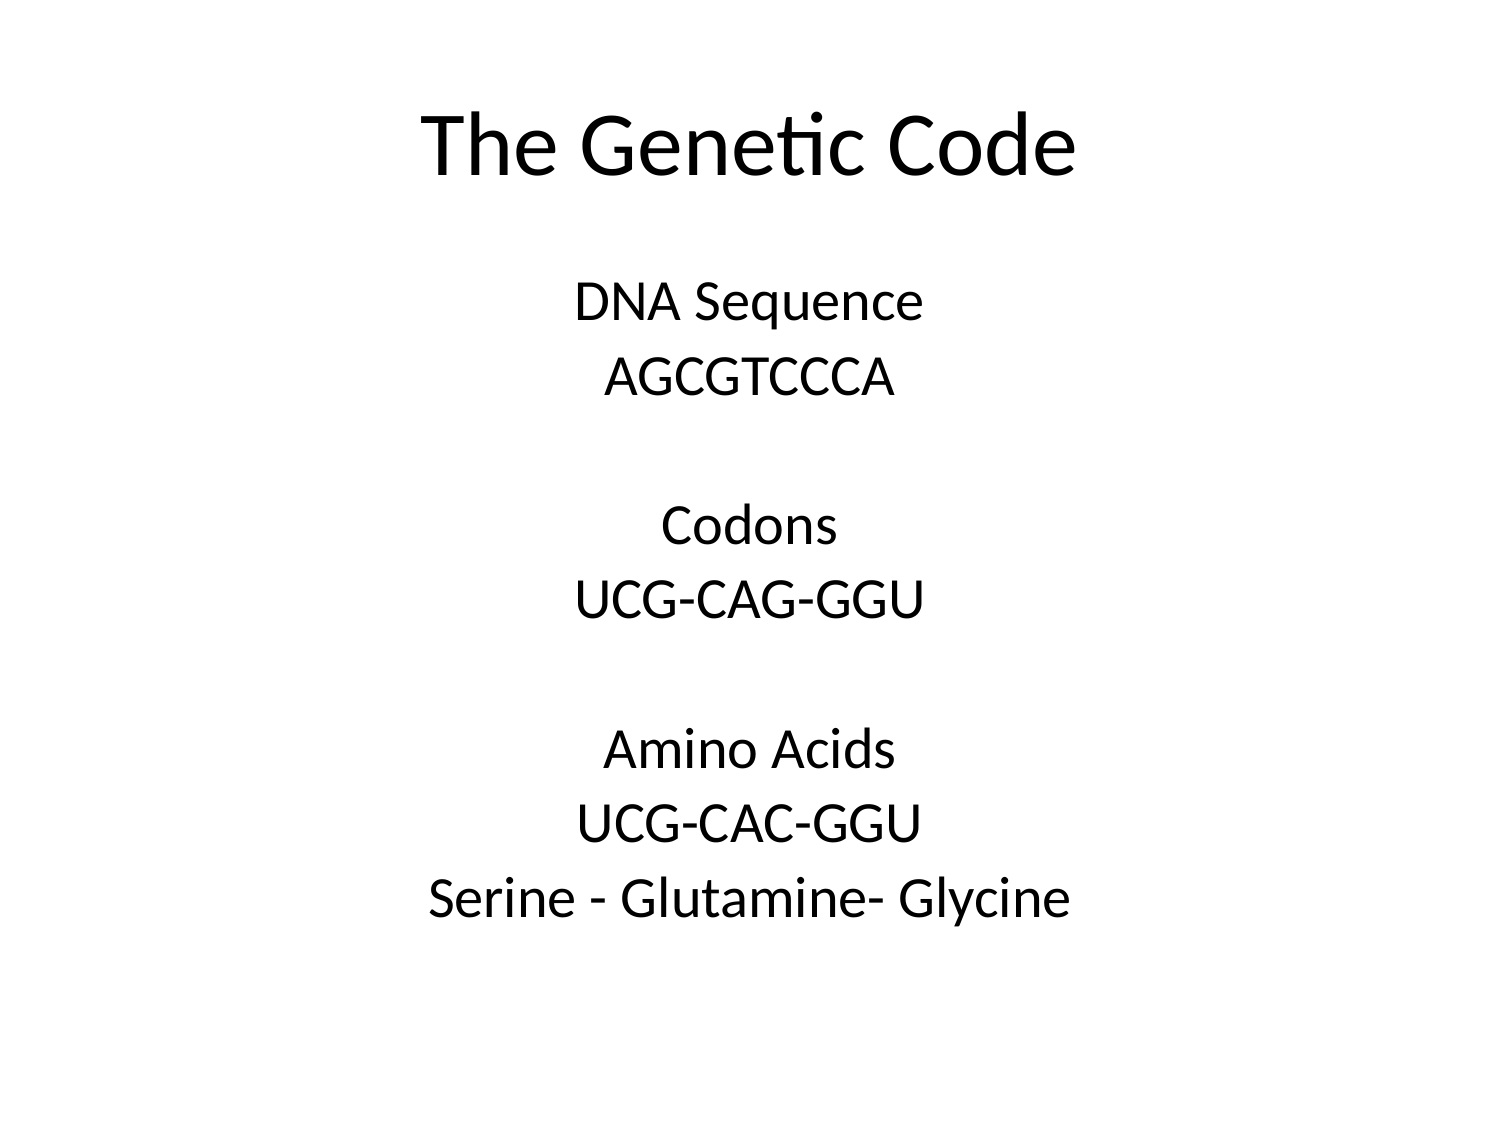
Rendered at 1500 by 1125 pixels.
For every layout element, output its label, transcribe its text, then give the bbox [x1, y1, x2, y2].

list DNA Sequence AGCGTCCCA Codons UCG-CAG-GGU Amino Acids UCG-CAC-GGU Serine - Glutamine- Glycine [75, 262, 1425, 1005]
title The Genetic Code [75, 45, 1425, 233]
